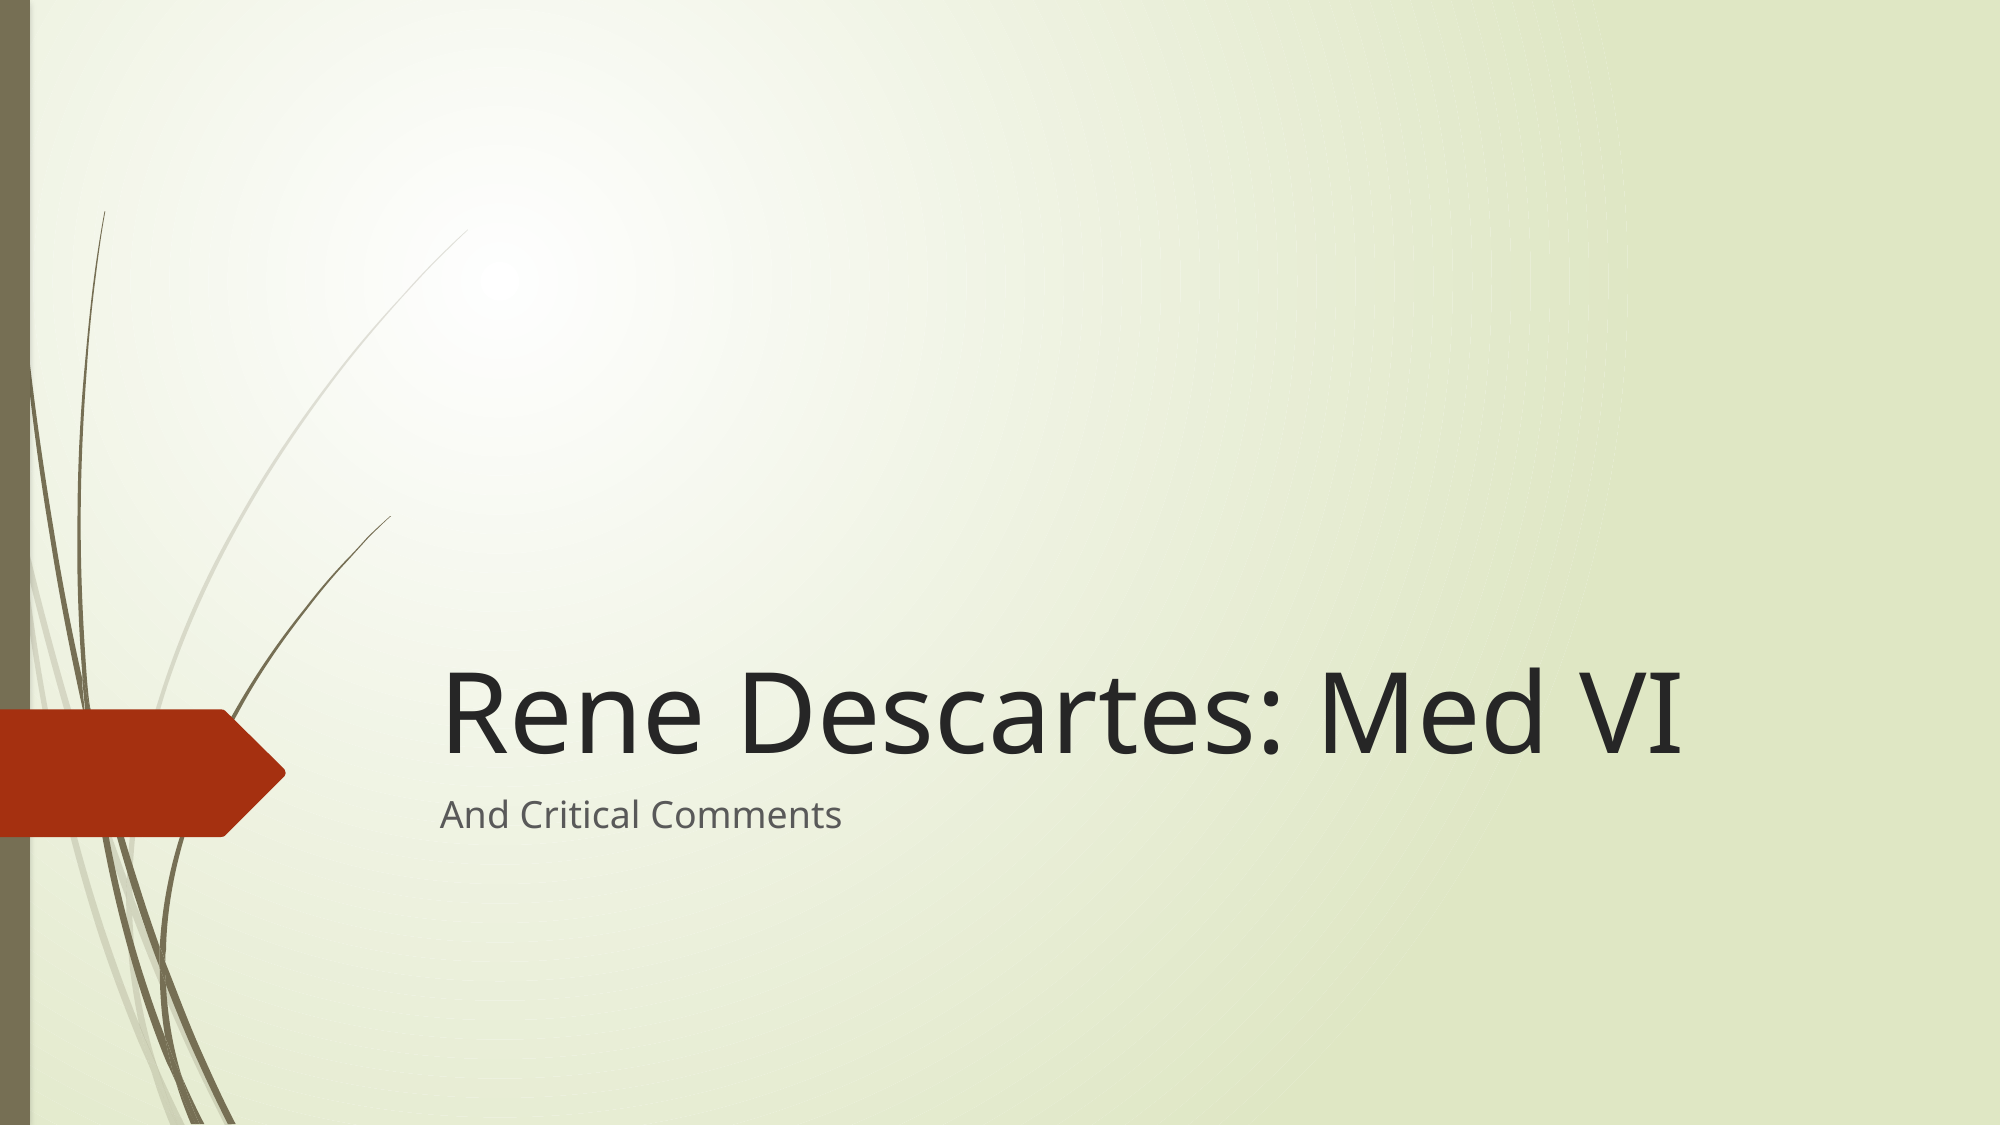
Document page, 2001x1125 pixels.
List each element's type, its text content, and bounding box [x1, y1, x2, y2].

title Rene Descartes: Med VI [424, 412, 1888, 783]
subtitle And Critical Comments [424, 783, 1888, 969]
